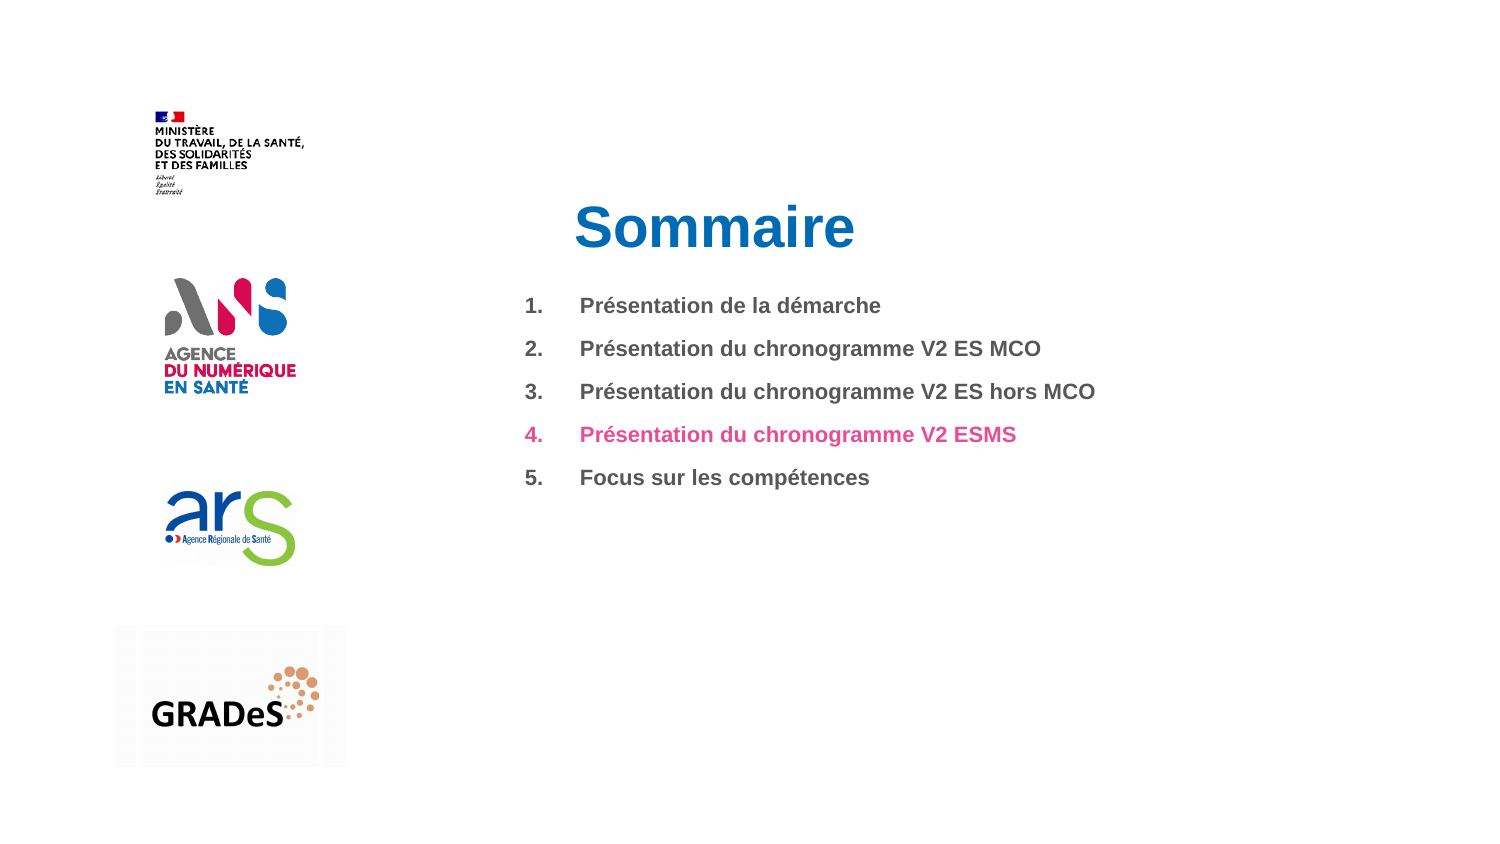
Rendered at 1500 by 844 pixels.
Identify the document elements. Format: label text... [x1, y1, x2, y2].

picture [140, 98, 322, 204]
picture [164, 491, 296, 566]
picture [141, 631, 319, 767]
picture [115, 625, 346, 767]
list Présentation de la démarche Présentation du chronogramme V2 ES MCO Présentation du chronogramme V2 ES hors MCO Présentation du chronogramme V2 ESMS Focus sur les compétences [524, 247, 1135, 496]
picture [164, 278, 296, 394]
